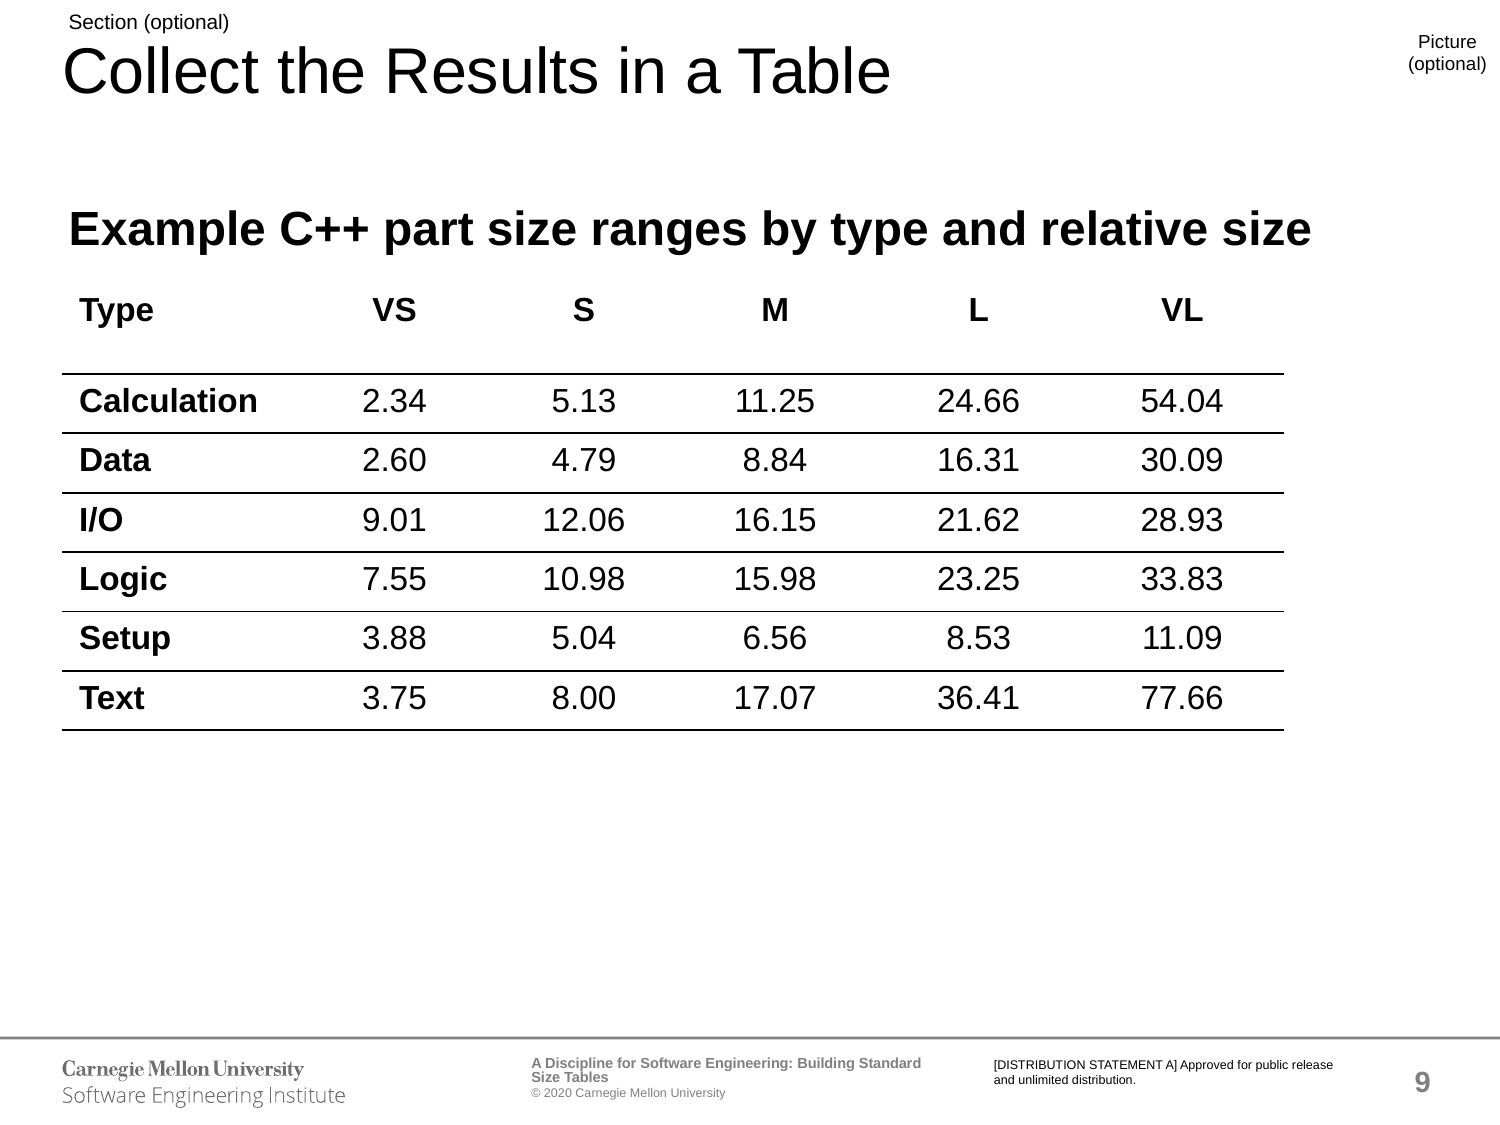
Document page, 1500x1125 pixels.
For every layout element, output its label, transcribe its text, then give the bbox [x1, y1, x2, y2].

table_cell Logic [62, 553, 294, 611]
table_cell 21.62 [877, 494, 1081, 551]
table_cell 3.75 [294, 672, 495, 729]
table_cell 36.41 [877, 672, 1081, 729]
table_cell 5.04 [495, 612, 673, 670]
table_cell 24.66 [877, 375, 1081, 432]
table_header S [495, 283, 673, 373]
table_cell 2.34 [294, 375, 495, 432]
table_header L [877, 283, 1081, 373]
table_header VL [1081, 283, 1284, 373]
table_cell 8.84 [673, 434, 877, 492]
table_cell 15.98 [673, 553, 877, 611]
table_cell 16.31 [877, 434, 1081, 492]
table_cell 8.00 [495, 672, 673, 729]
table_cell 9.01 [294, 494, 495, 551]
table_cell Data [62, 434, 294, 492]
table_cell 11.25 [673, 375, 877, 432]
table_cell 3.88 [294, 612, 495, 670]
table_cell Text [62, 672, 294, 729]
table_cell 16.15 [673, 494, 877, 551]
table_cell 28.93 [1081, 494, 1284, 551]
text_box Example C++ part size ranges by type and relative size [68, 206, 1316, 265]
table_cell 4.79 [495, 434, 673, 492]
table_cell 54.04 [1081, 375, 1284, 432]
table_header M [673, 283, 877, 373]
table_cell Setup [62, 612, 294, 670]
table_cell 23.25 [877, 553, 1081, 611]
title Collect the Results in a Table [62, 37, 1338, 182]
table_cell 2.60 [294, 434, 495, 492]
table_cell 7.55 [294, 553, 495, 611]
table_header Type [62, 283, 294, 373]
table_cell 5.13 [495, 375, 673, 432]
table_cell 30.09 [1081, 434, 1284, 492]
table_cell 33.83 [1081, 553, 1284, 611]
table_cell 10.98 [495, 553, 673, 611]
table_cell 6.56 [673, 612, 877, 670]
table_cell 8.53 [877, 612, 1081, 670]
table_cell Calculation [62, 375, 294, 432]
table_header VS [294, 283, 495, 373]
table_cell I/O [62, 494, 294, 551]
table_cell 17.07 [673, 672, 877, 729]
table_cell 12.06 [495, 494, 673, 551]
table_cell 11.09 [1081, 612, 1284, 670]
table_cell 77.66 [1081, 672, 1284, 729]
